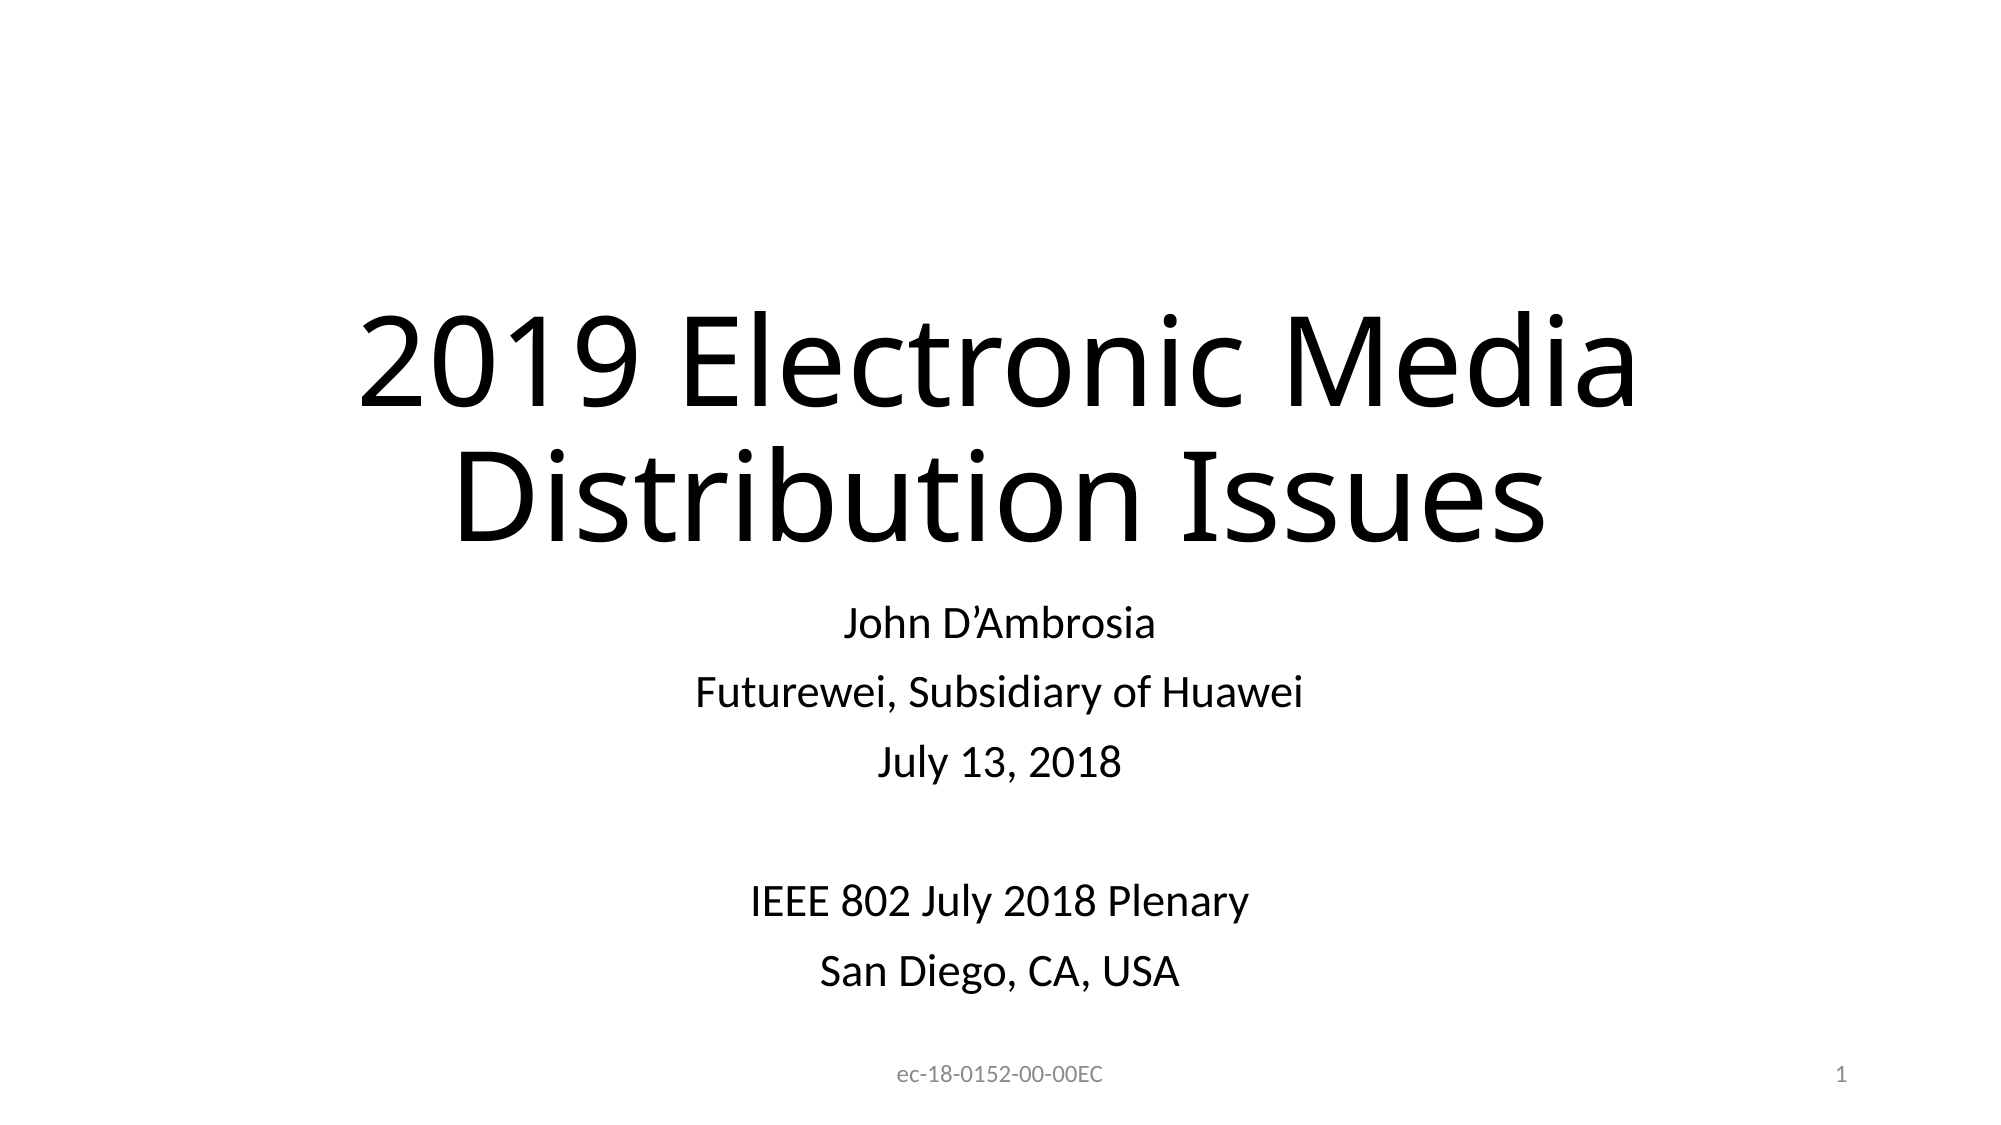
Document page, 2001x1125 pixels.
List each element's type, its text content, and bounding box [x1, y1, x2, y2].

footer ec-18-0152-00-00EC [662, 1042, 1338, 1103]
subtitle John D’Ambrosia Futurewei, Subsidiary of Huawei July 13, 2018 IEEE 802 July 2018 Plenary San Diego, CA, USA [249, 590, 1750, 1007]
title 2019 Electronic Media Distribution Issues [249, 184, 1750, 576]
slide_number 1 [1412, 1042, 1863, 1103]
